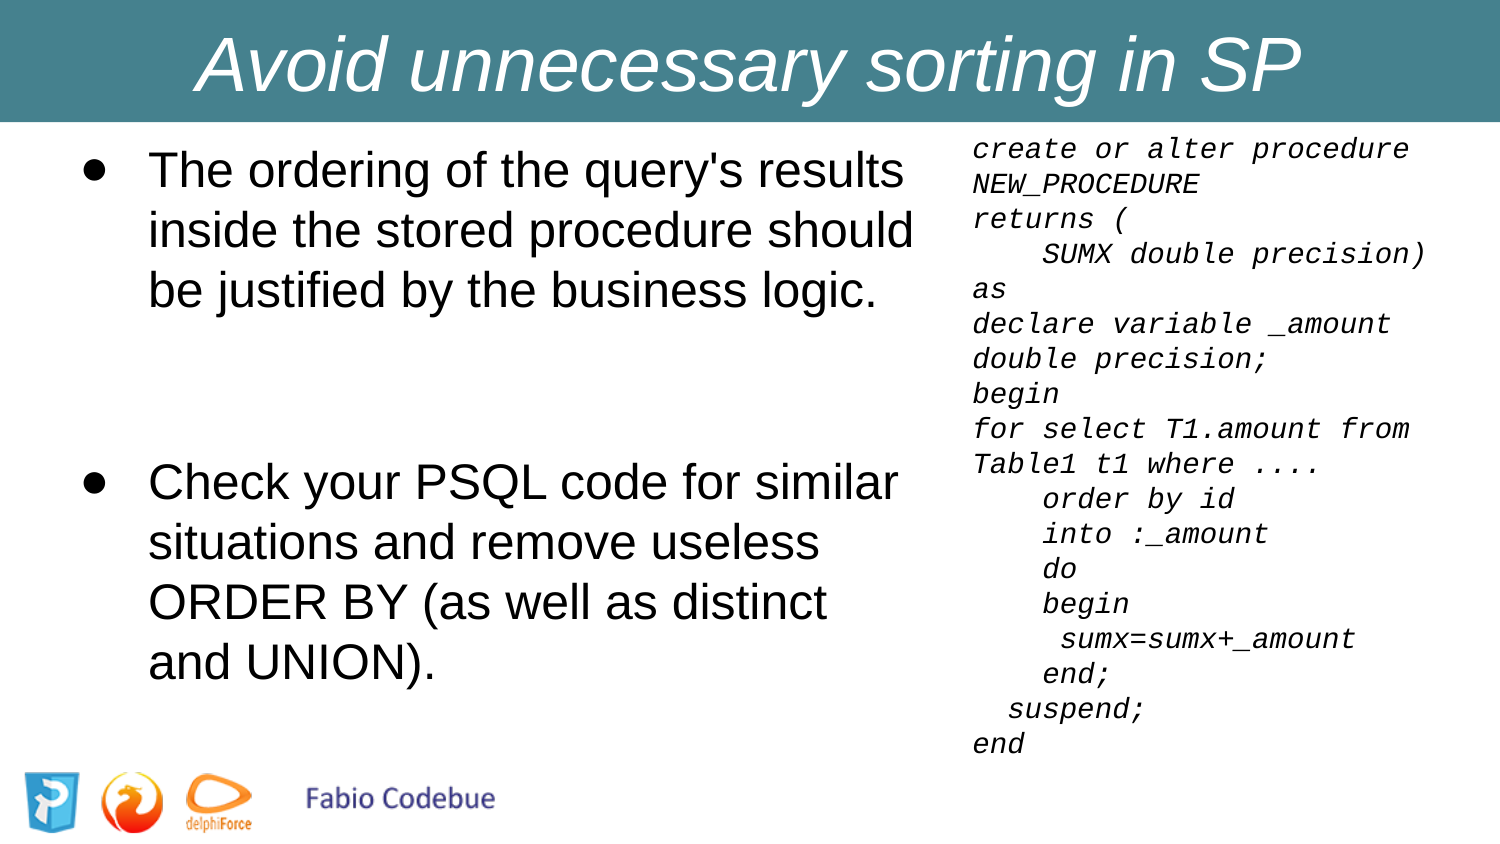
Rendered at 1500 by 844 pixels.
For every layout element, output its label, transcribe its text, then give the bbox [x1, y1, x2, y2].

list The ordering of the query's results inside the stored procedure should be justified by the business logic. [58, 123, 935, 332]
picture [0, 123, 1500, 844]
text_box create or alter procedure NEW_PROCEDURE returns ( SUMX double precision) as declare variable _amount double precision; begin for select T1.amount from Table1 t1 where .... order by id into :_amount do begin sumx=sumx+_amount end; suspend; end [951, 122, 1483, 802]
text_box Avoid unnecessary sorting in SP [0, 0, 1500, 123]
text_box Check your PSQL code for similar situations and remove useless ORDER BY (as well as distinct and UNION). [58, 434, 935, 739]
